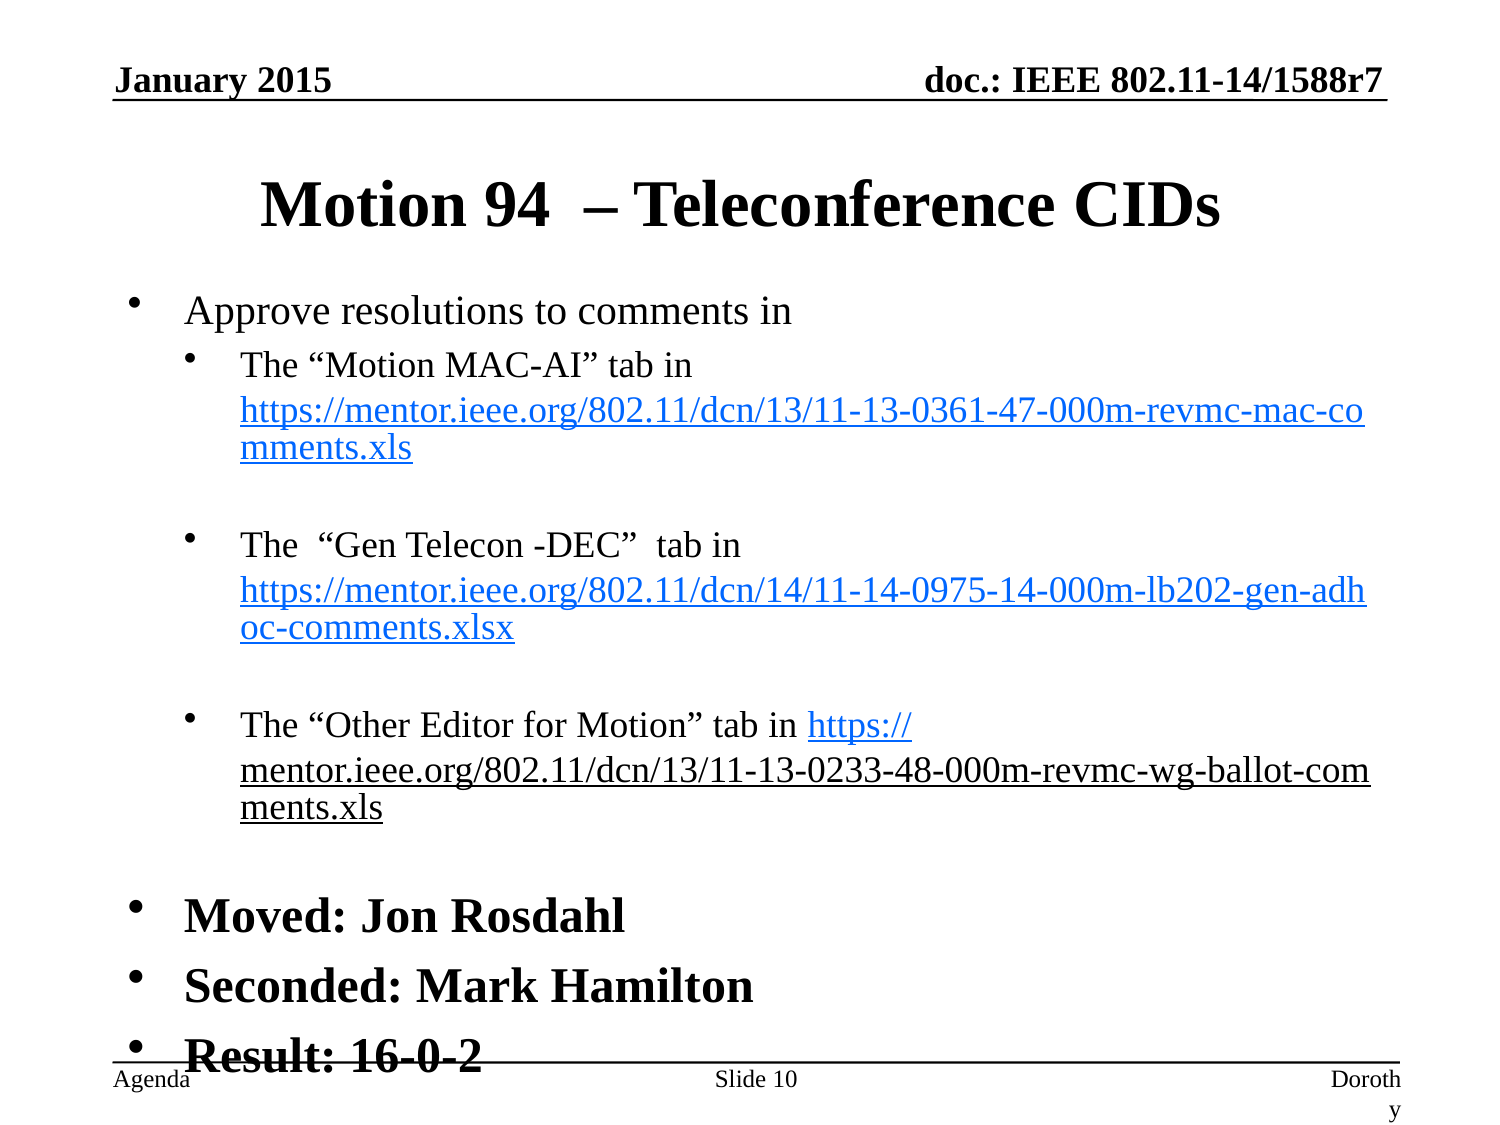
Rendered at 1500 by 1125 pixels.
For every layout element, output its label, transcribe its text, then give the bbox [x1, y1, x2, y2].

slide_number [114, 54, 425, 100]
list Approve resolutions to comments in The “Motion MAC-AI” tab in https://mentor.ieee.org/802.11/dcn/13/11-13-0361-47-000m-revmc-mac-comments.xls The “Gen Telecon -DEC” tab in https://mentor.ieee.org/802.11/dcn/14/11-14-0975-14-000m-lb202-gen-adhoc-comments.xlsx The “Other Editor for Motion” tab in https://mentor.ieee.org/802.11/dcn/13/11-13-0233-48-000m-revmc-wg-ballot-comments.xls Moved: Jon Rosdahl Seconded: Mark Hamilton Result: 16-0-2 [112, 275, 1388, 950]
footer Dorothy Stanley, Aruba Networks [1325, 1062, 1402, 1093]
title Motion 94 – Teleconference CIDs [112, 112, 1388, 275]
slide_number Slide 10 [712, 1062, 800, 1093]
